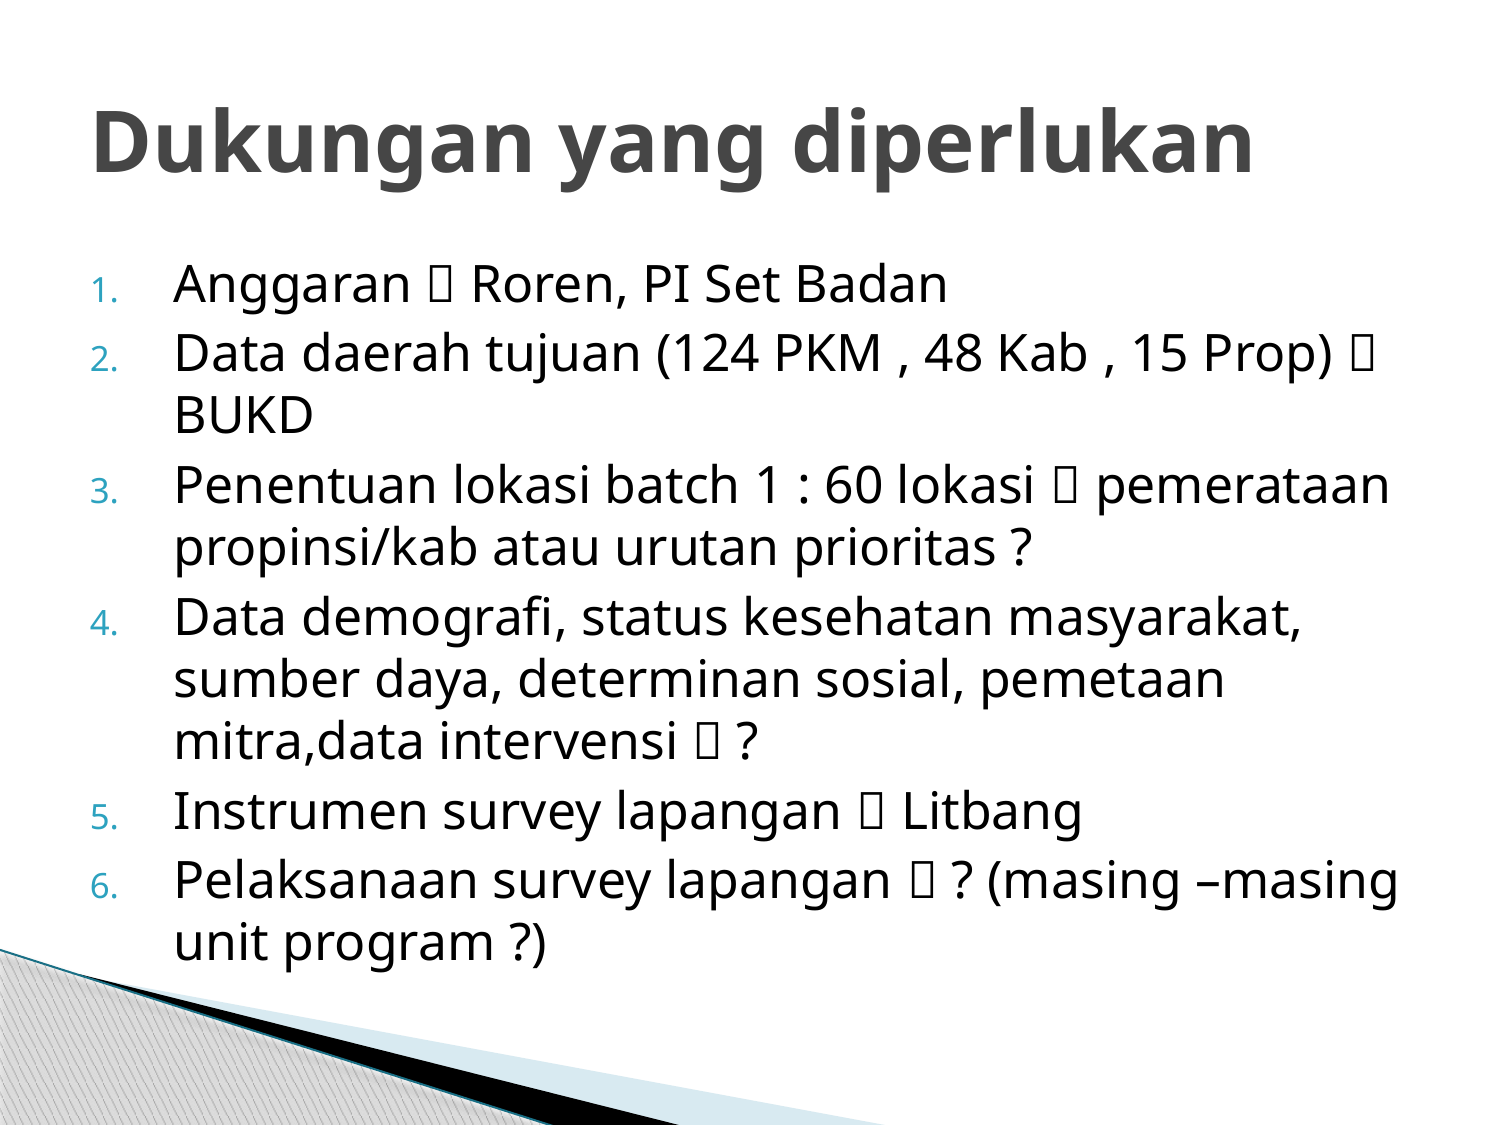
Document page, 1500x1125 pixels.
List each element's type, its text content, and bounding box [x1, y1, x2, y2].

list Anggaran  Roren, PI Set Badan Data daerah tujuan (124 PKM , 48 Kab , 15 Prop)  BUKD Penentuan lokasi batch 1 : 60 lokasi  pemerataan propinsi/kab atau urutan prioritas ? Data demografi, status kesehatan masyarakat, sumber daya, determinan sosial, pemetaan mitra,data intervensi  ? Instrumen survey lapangan  Litbang Pelaksanaan survey lapangan  ? (masing –masing unit program ?) [75, 243, 1425, 986]
title Dukungan yang diperlukan [75, 45, 1425, 233]
